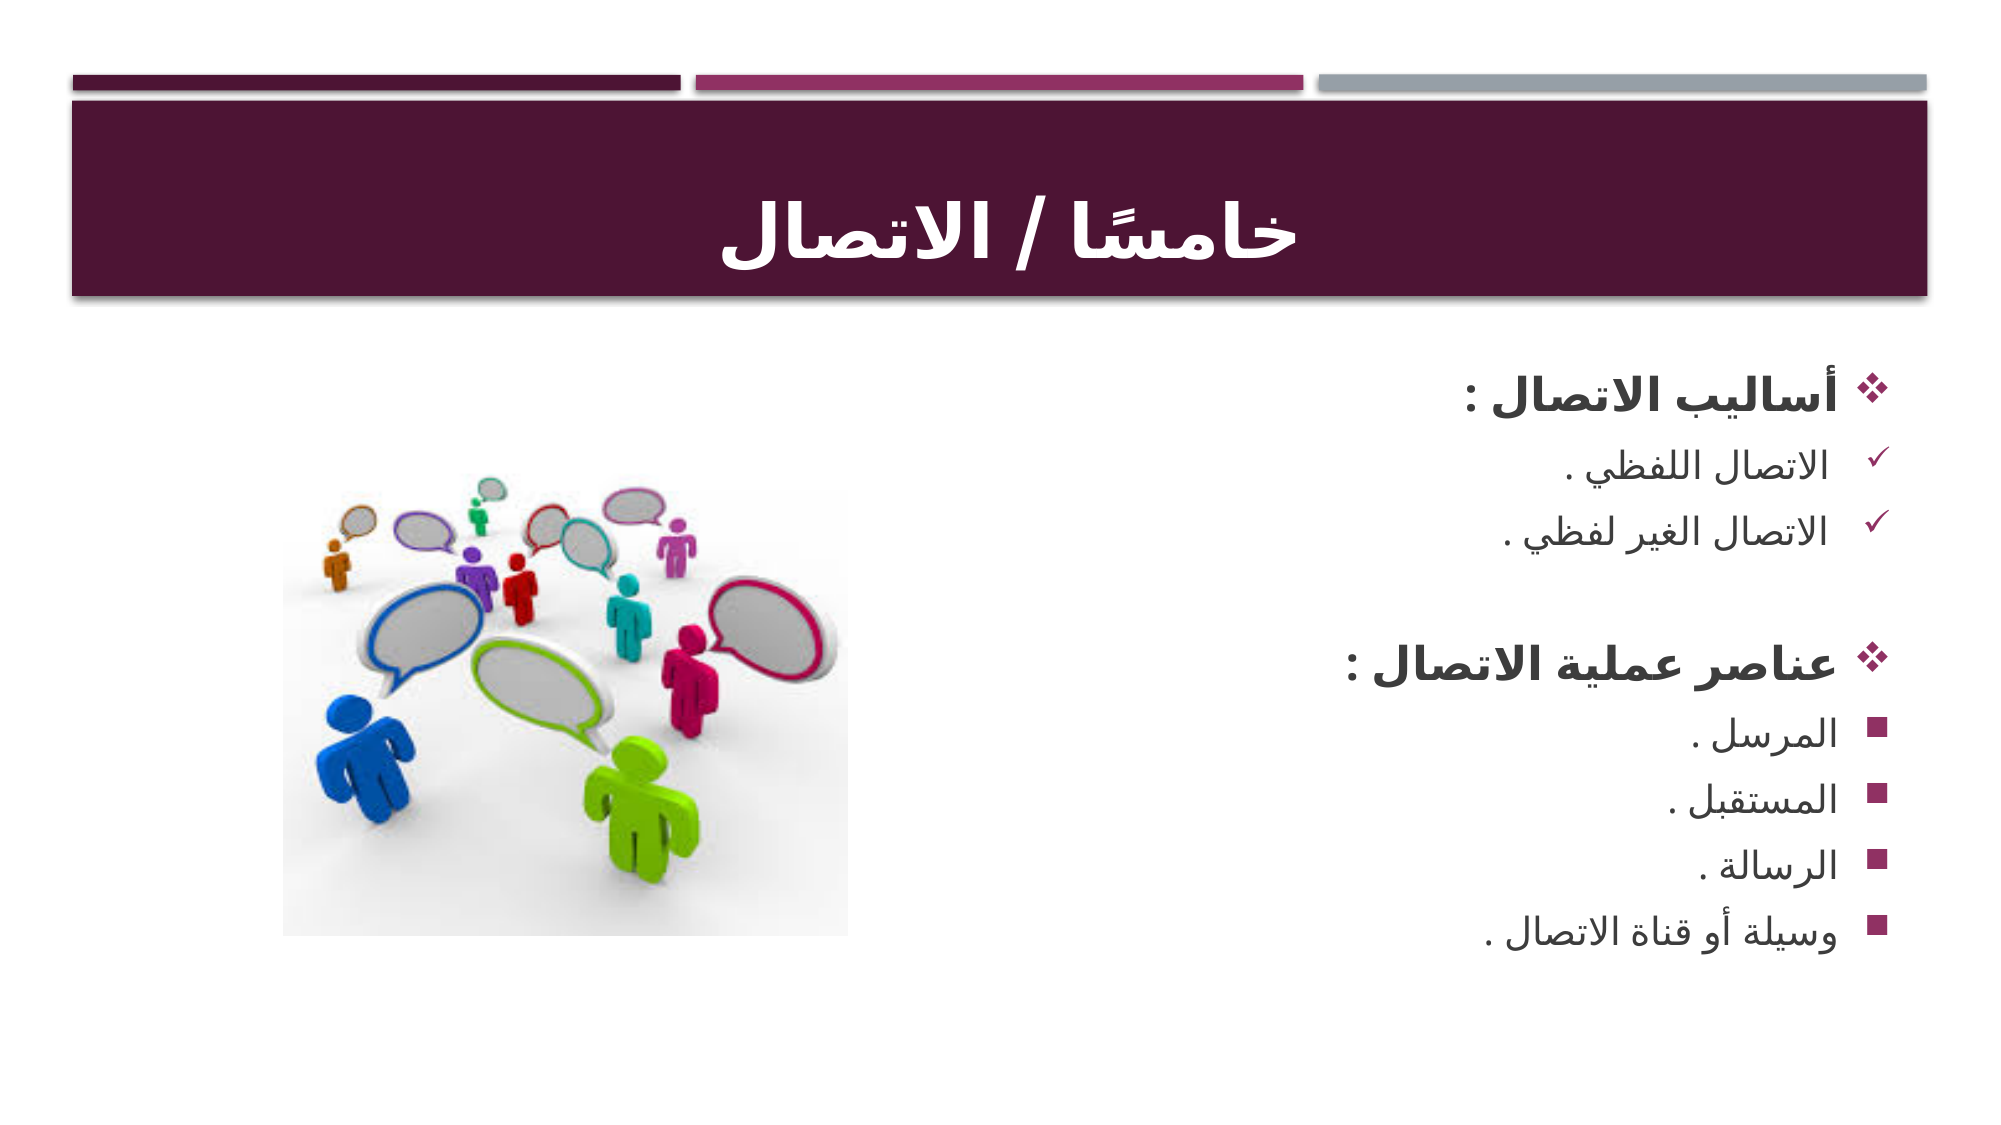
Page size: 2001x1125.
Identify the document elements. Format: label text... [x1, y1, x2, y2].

picture [282, 456, 848, 937]
title خامسًا / الاتصال [95, 115, 1905, 282]
list أساليب الاتصال : الاتصال اللفظي . الاتصال الغير لفظي . عناصر عملية الاتصال : المرسل . المستقبل . الرسالة . وسيلة أو قناة الاتصال . [95, 357, 1905, 962]
